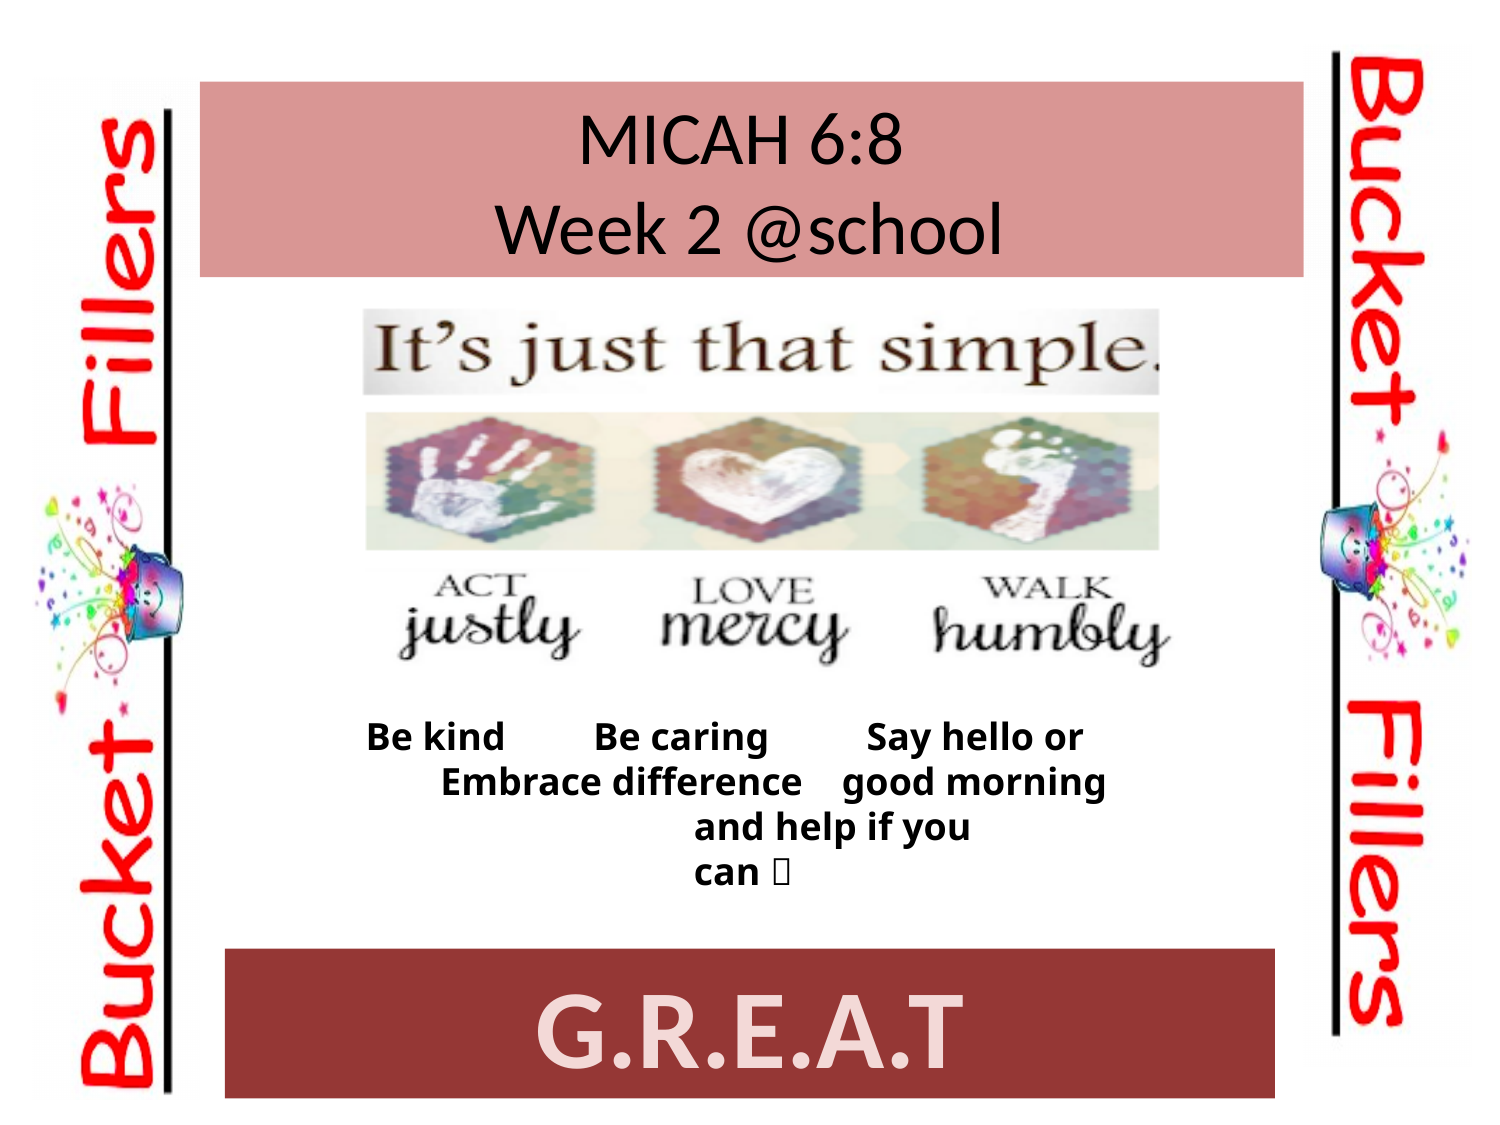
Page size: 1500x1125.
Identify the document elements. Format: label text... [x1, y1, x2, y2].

text_box G.R.E.A.T [224, 948, 1275, 1099]
title MICAH 6:8 Week 2 @school [200, 81, 1303, 278]
text_box Be kind Be caring Say hello or Embrace difference good morning and help if you can  [240, 705, 1260, 946]
picture [0, 46, 1500, 1099]
